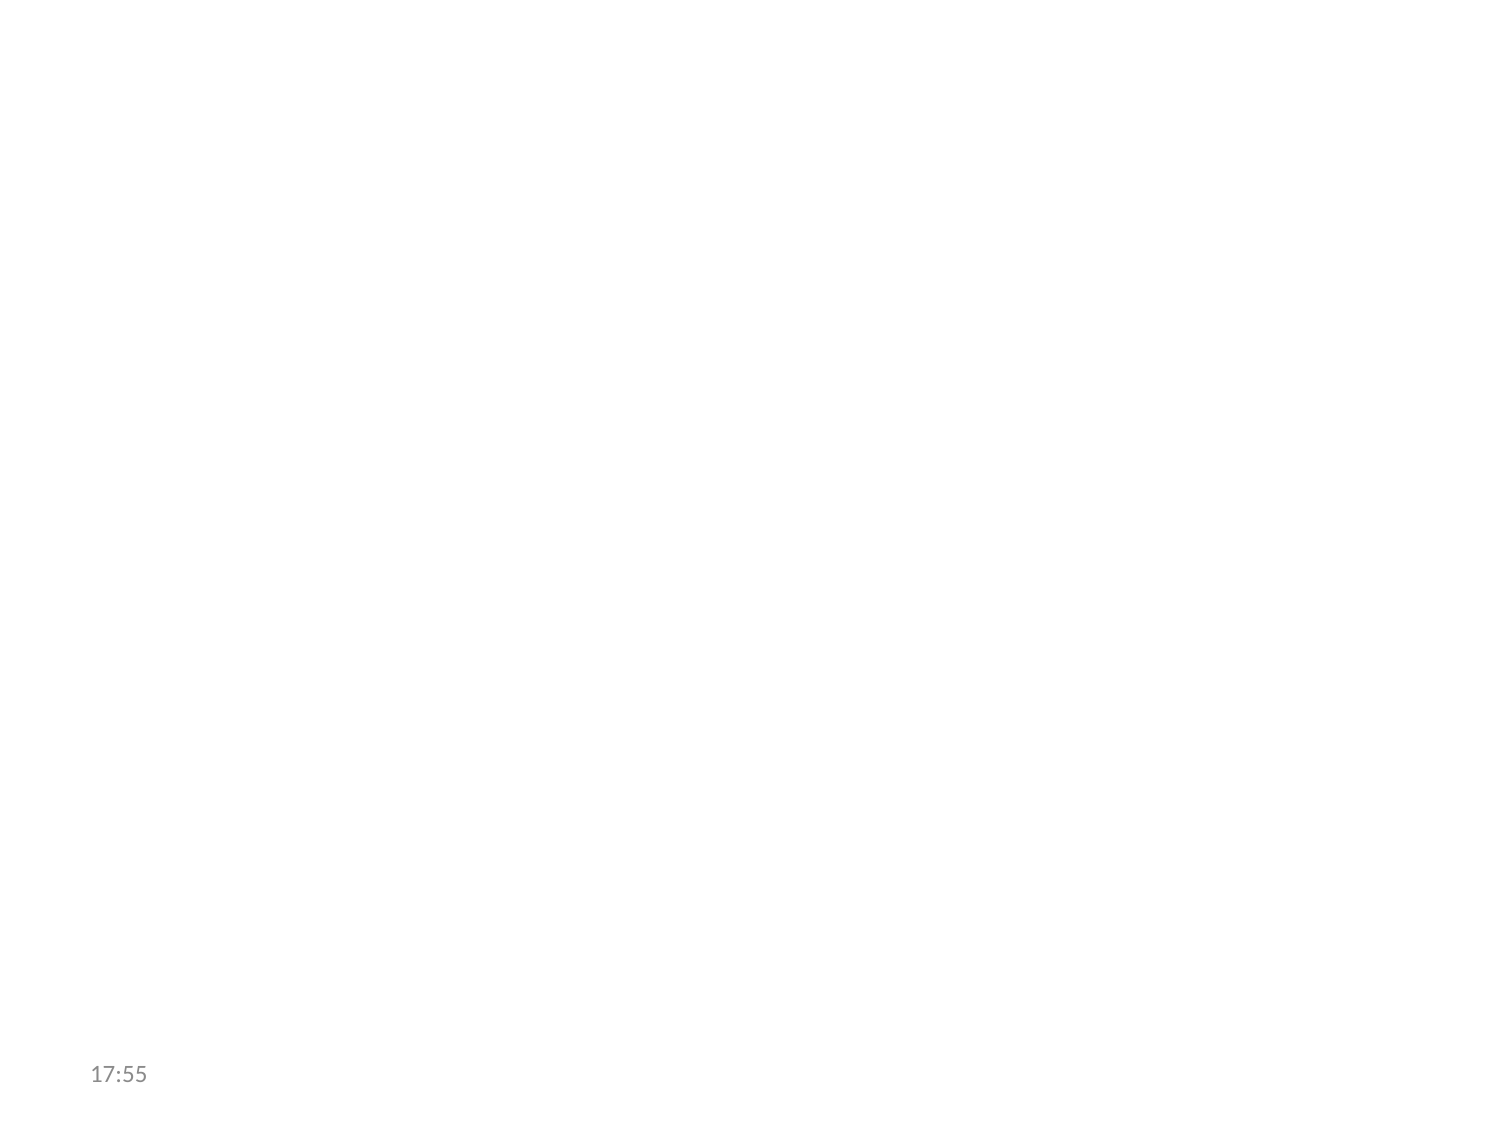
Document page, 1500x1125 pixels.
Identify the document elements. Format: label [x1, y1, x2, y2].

slide_number [75, 1042, 425, 1103]
